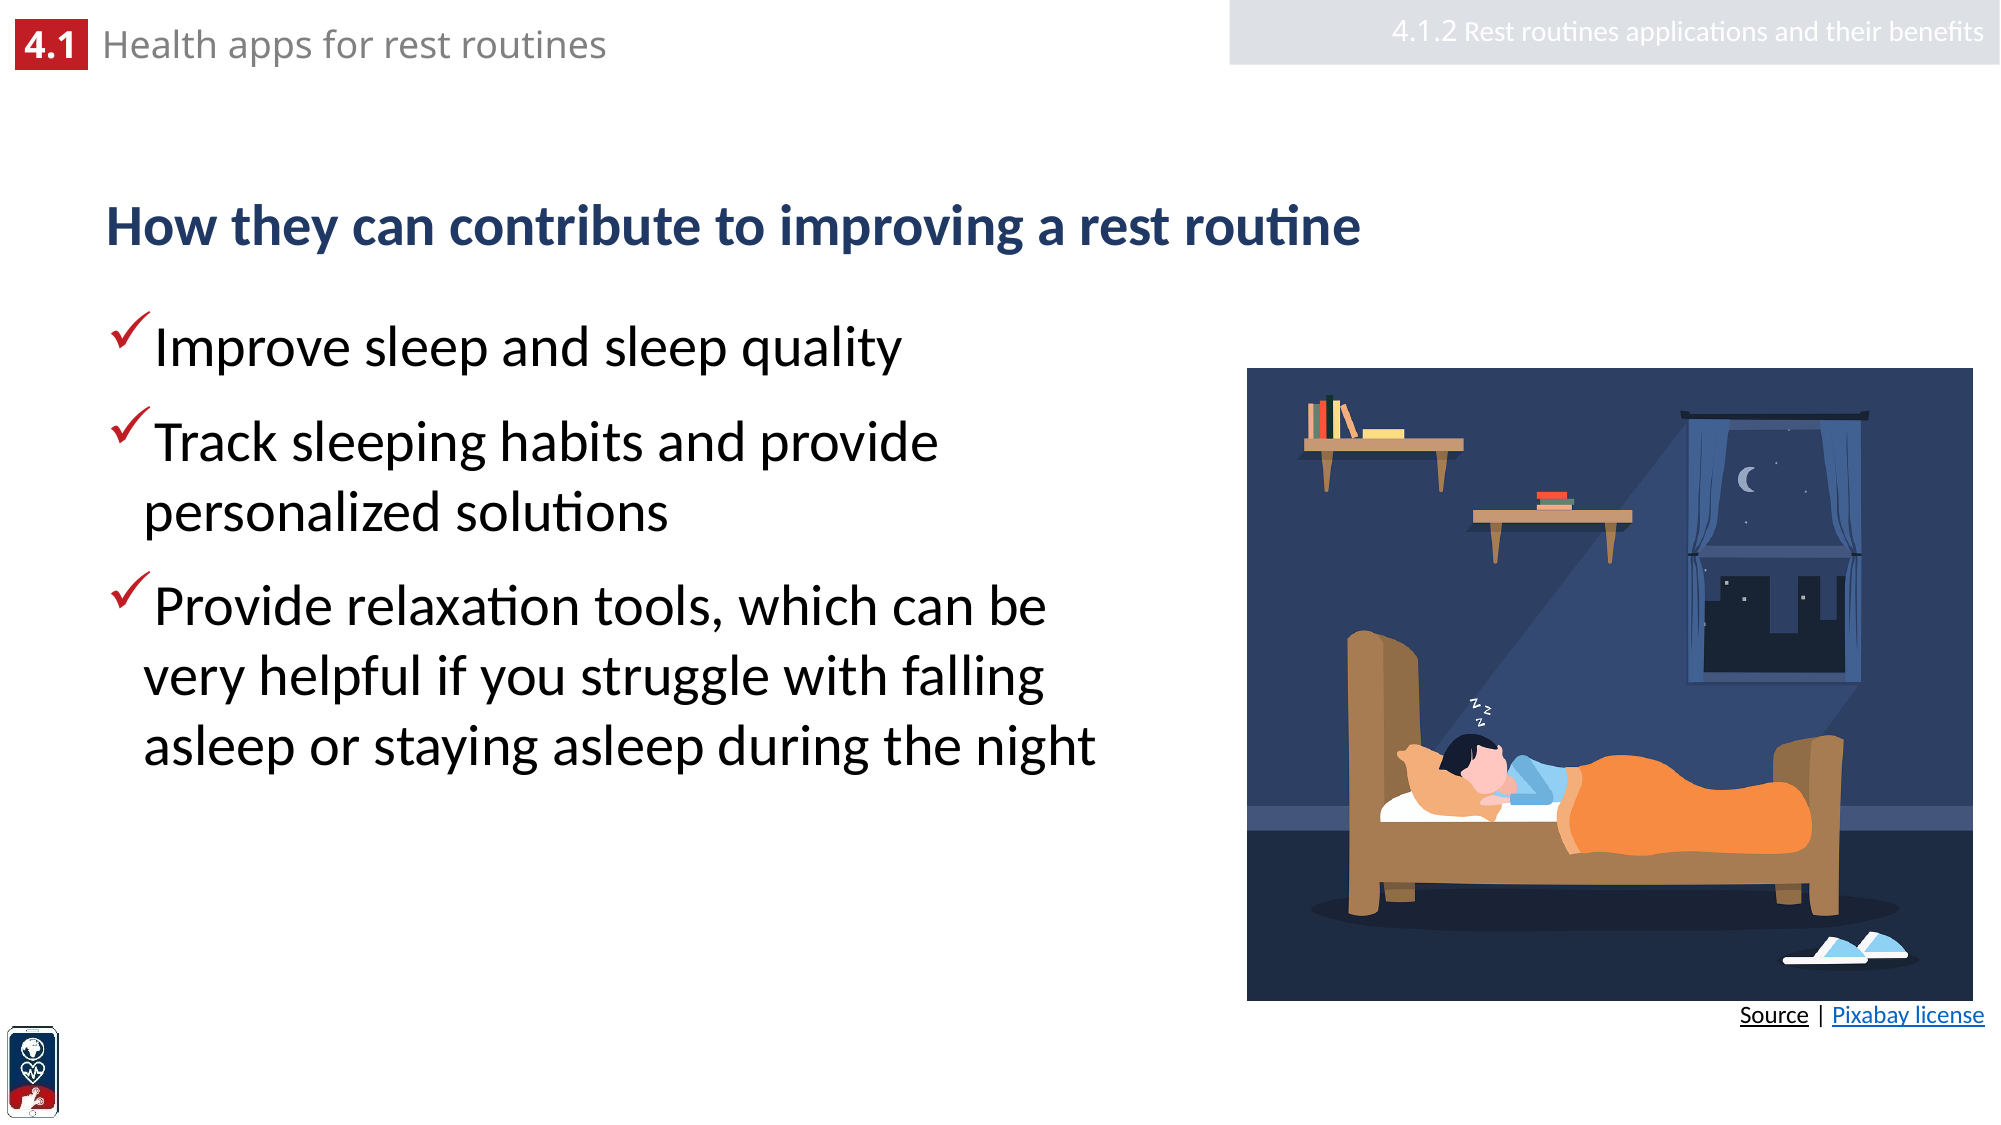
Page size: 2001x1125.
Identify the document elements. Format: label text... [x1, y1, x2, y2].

text_box 4.1.2 Rest routines applications and their benefits [1229, 0, 2000, 65]
title How they can contribute to improving a rest routine [91, 177, 1906, 277]
picture [7, 1026, 59, 1118]
list Improve sleep and sleep quality Track sleeping habits and provide personalized solutions Provide relaxation tools, which can be very helpful if you struggle with falling asleep or staying asleep during the night [91, 300, 1116, 1068]
picture [1247, 368, 1973, 1001]
text_box Source | Pixabay license [1604, 991, 2000, 1036]
